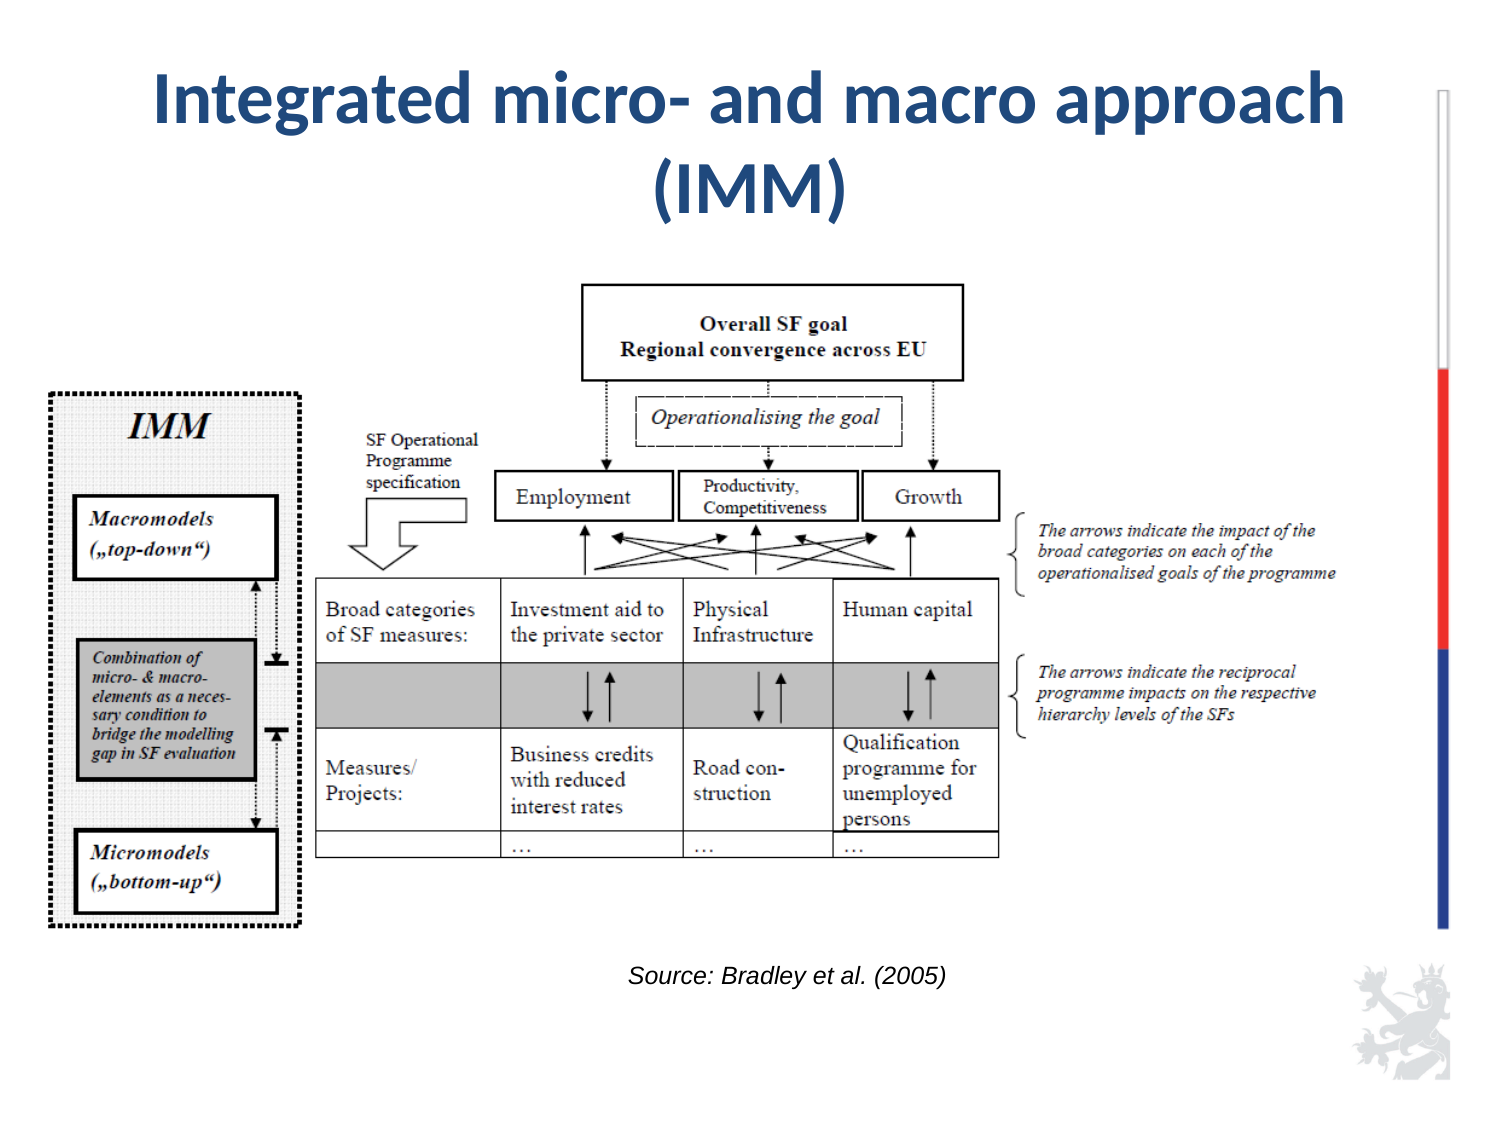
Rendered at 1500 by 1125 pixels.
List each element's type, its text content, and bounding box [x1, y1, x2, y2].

picture [1347, 960, 1451, 1083]
title Integrated micro- and macro approach (IMM) [75, 45, 1425, 233]
picture [40, 261, 1351, 938]
picture [1429, 84, 1458, 938]
text_box Source: Bradley et al. (2005) [612, 952, 970, 998]
